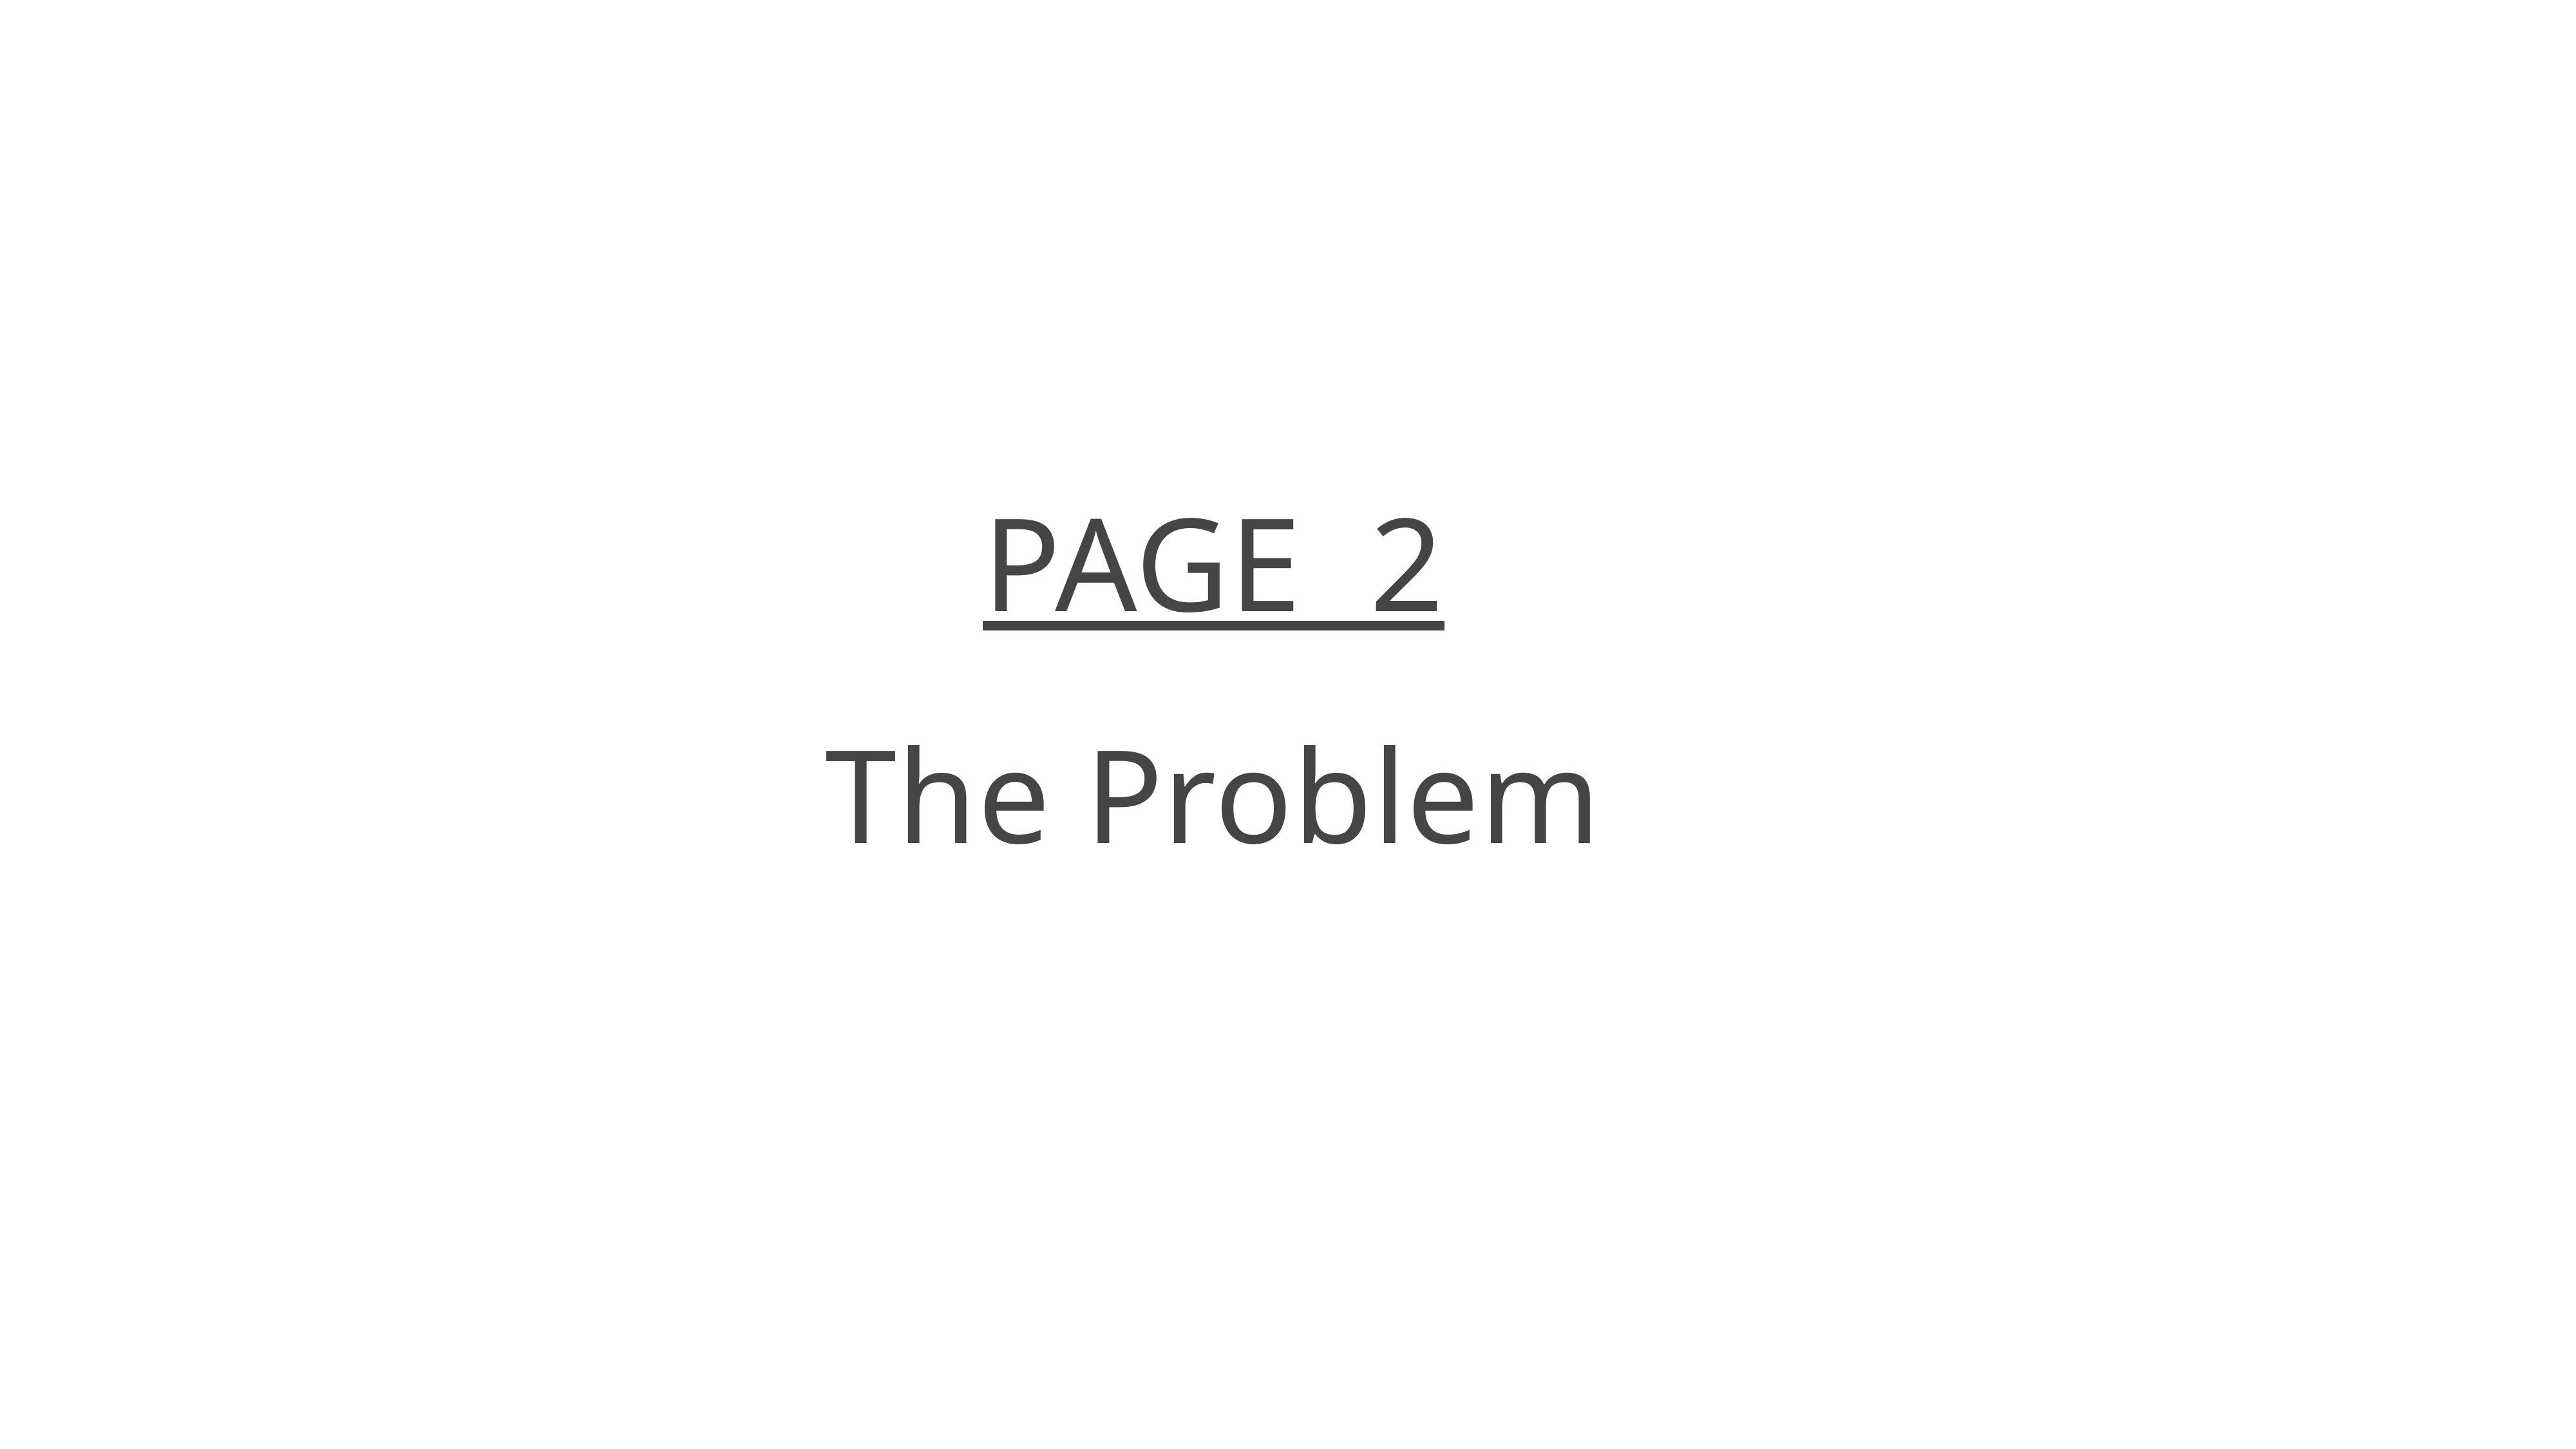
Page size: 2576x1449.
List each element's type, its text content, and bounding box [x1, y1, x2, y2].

text_box PAGE 2 The Problem [578, 399, 1850, 875]
